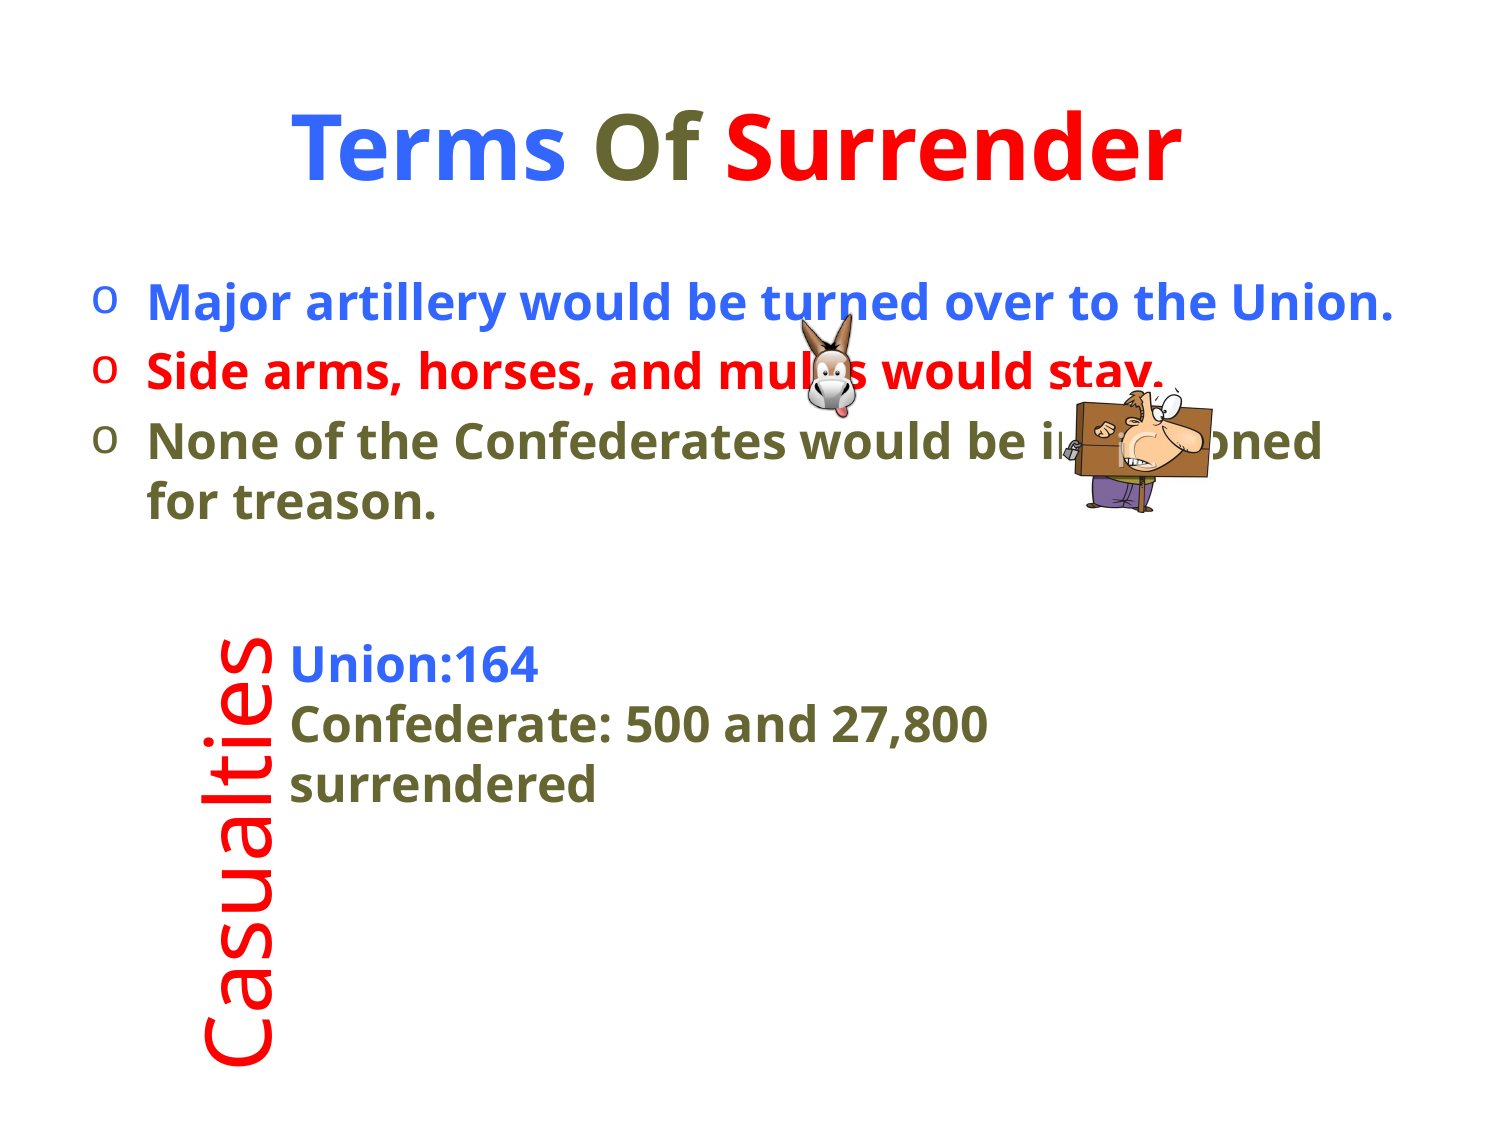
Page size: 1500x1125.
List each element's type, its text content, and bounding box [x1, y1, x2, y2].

picture [1062, 387, 1213, 514]
text_box Union:164 Confederate: 500 and 27,800 surrendered [275, 624, 1275, 820]
list Major artillery would be turned over to the Union. Side arms, horses, and mules would stay. None of the Confederates would be imprisoned for treason. [74, 262, 1426, 538]
picture [799, 312, 857, 419]
text_box Casualties [62, 525, 298, 1088]
title Terms Of Surrender [62, 49, 1413, 238]
